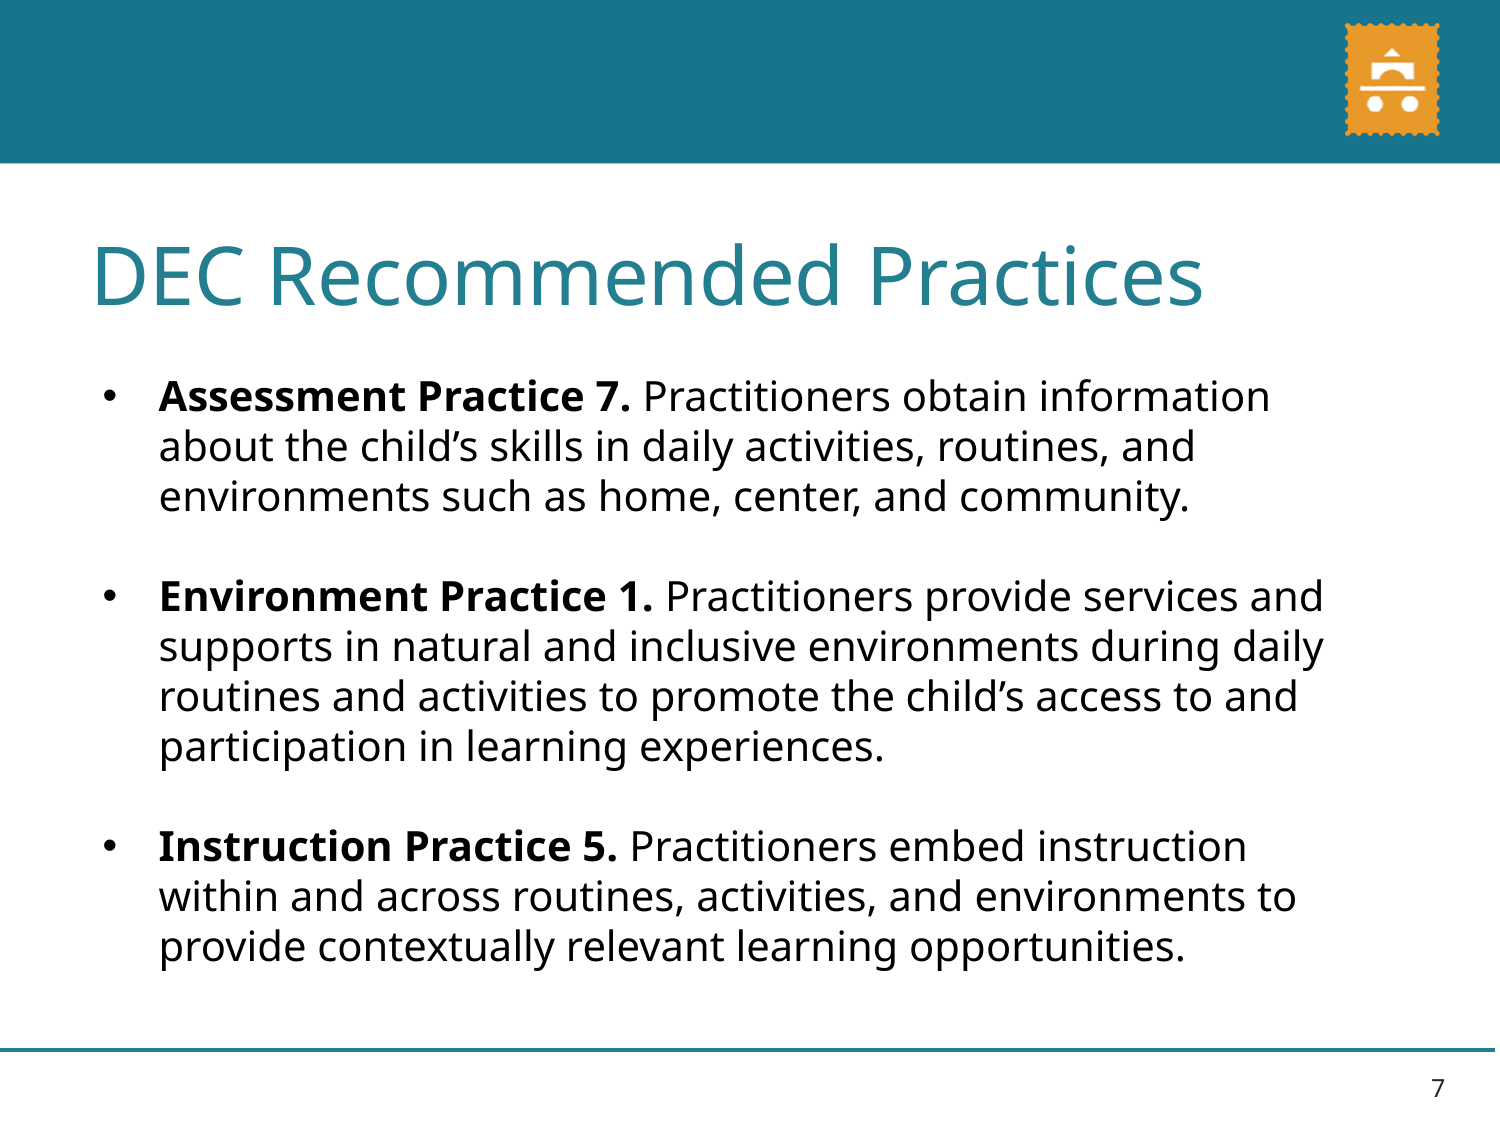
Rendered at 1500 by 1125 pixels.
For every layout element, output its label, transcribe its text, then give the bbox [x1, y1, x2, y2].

text_box 7 [1416, 1065, 1460, 1125]
text_box DEC Recommended Practices [74, 216, 1451, 330]
picture [0, 0, 1500, 1125]
text_box Assessment Practice 7. Practitioners obtain information about the child’s skills in daily activities, routines, and environments such as home, center, and community. Environment Practice 1. Practitioners provide services and supports in natural and inclusive environments during daily routines and activities to promote the child’s access to and participation in learning experiences. Instruction Practice 5. Practitioners embed instruction within and across routines, activities, and environments to provide contextually relevant learning opportunities. [87, 362, 1375, 1000]
